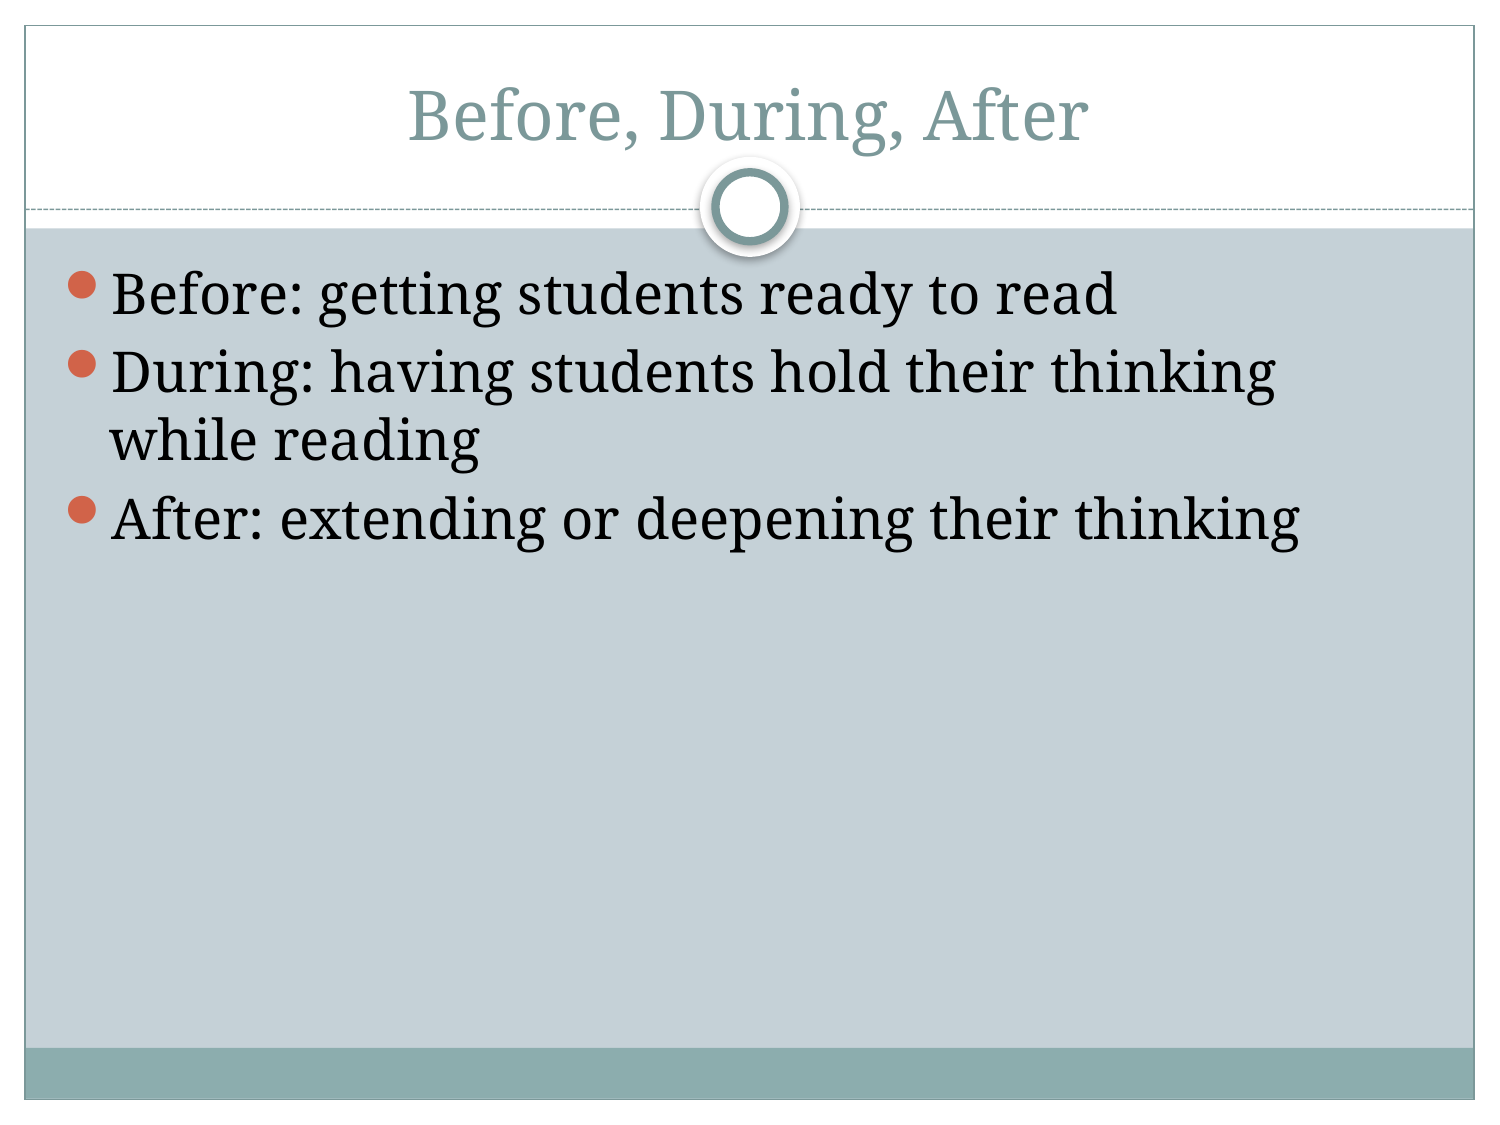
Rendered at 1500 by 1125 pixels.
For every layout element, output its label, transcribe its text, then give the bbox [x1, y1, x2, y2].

title Before, During, After [49, 37, 1450, 162]
list Before: getting students ready to read During: having students hold their thinking while reading After: extending or deepening their thinking [49, 250, 1445, 1001]
